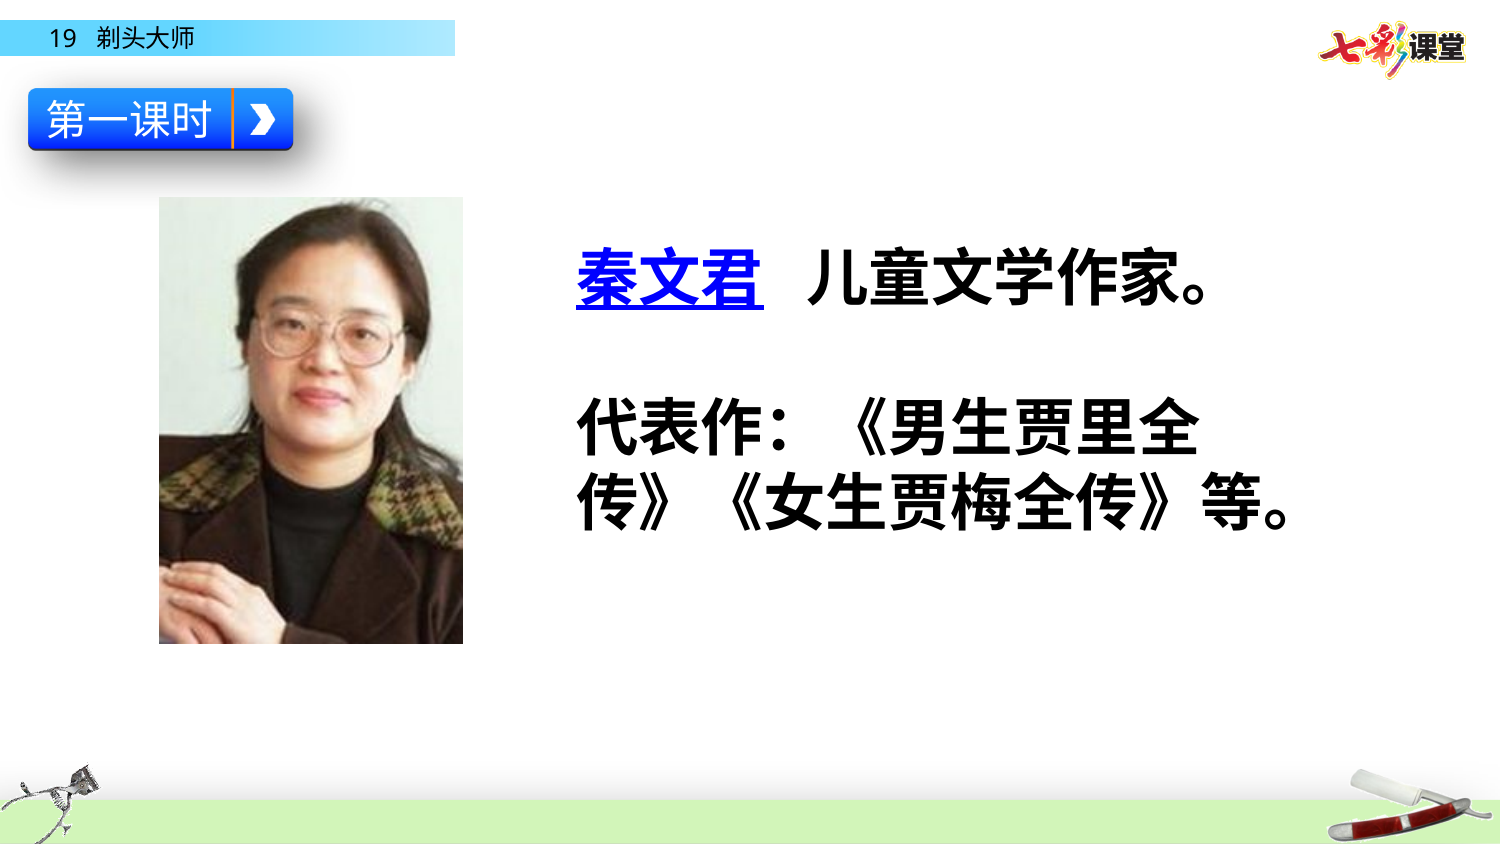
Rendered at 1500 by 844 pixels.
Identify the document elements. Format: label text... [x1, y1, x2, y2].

picture [0, 730, 122, 844]
text_box 秦文君 儿童文学作家。 代表作：《男生贾里全传》《女生贾梅全传》等。 [561, 230, 1341, 621]
picture [1316, 20, 1468, 80]
picture [159, 197, 463, 644]
picture [1306, 732, 1499, 844]
picture [26, 87, 294, 151]
